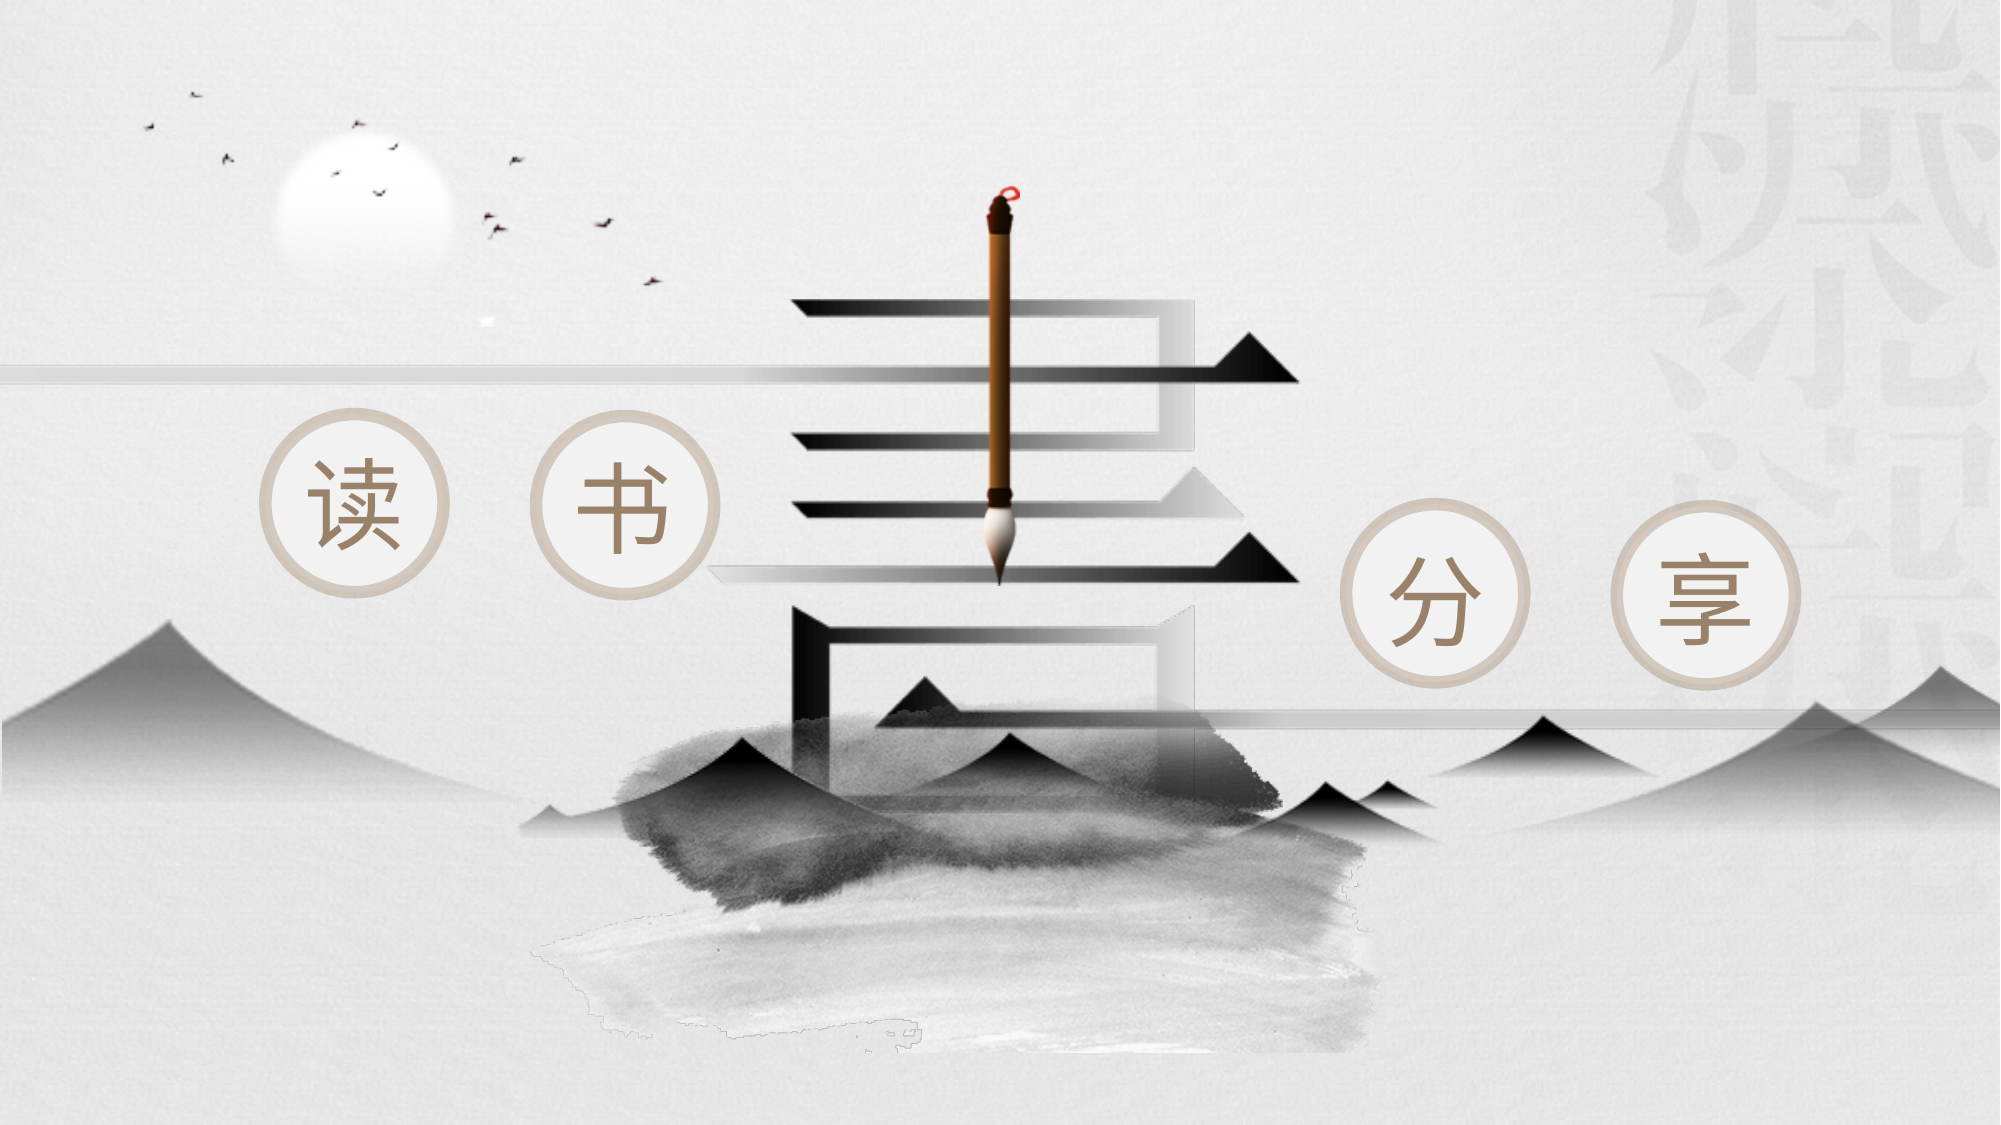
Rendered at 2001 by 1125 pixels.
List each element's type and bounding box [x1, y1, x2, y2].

text_box [535, 416, 715, 595]
text_box [143, 59, 667, 327]
text_box [1616, 506, 1795, 685]
text_box [265, 414, 444, 593]
text_box [1346, 504, 1525, 683]
picture [0, 0, 2000, 1125]
